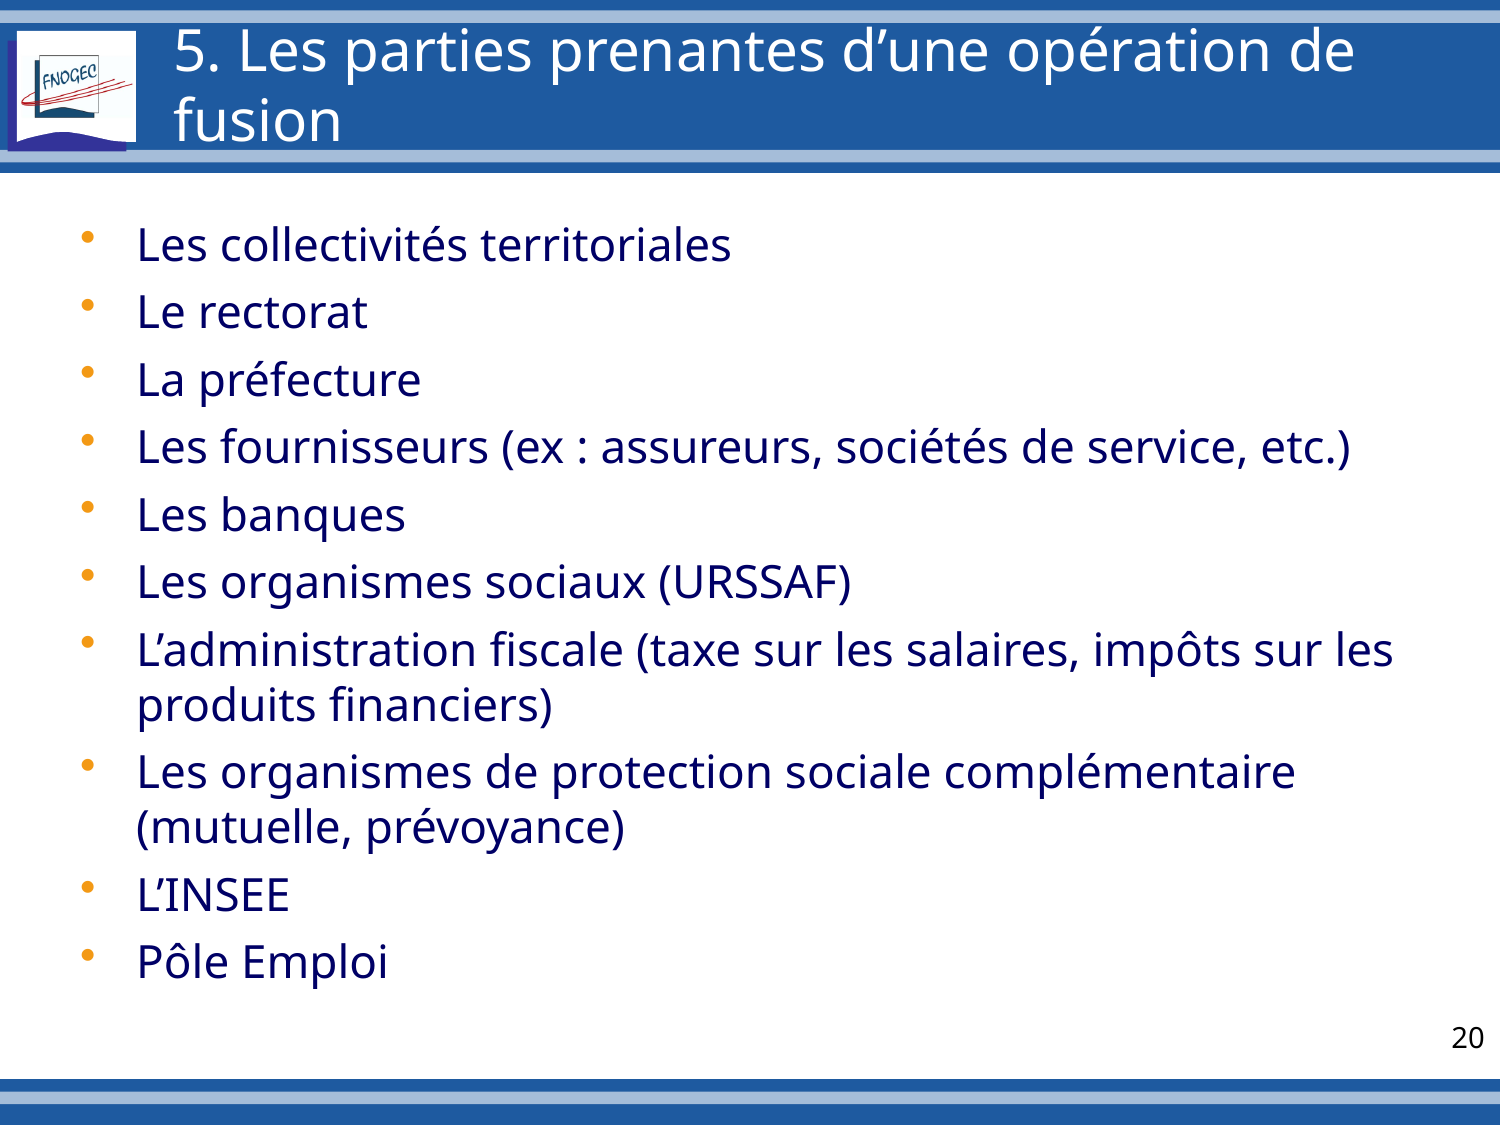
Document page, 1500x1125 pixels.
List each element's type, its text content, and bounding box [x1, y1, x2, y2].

title 5. Les parties prenantes d’une opération de fusion [158, 36, 1500, 130]
picture [18, 51, 136, 123]
slide_number 20 [1149, 1011, 1500, 1090]
list Les collectivités territoriales Le rectorat La préfecture Les fournisseurs (ex : assureurs, sociétés de service, etc.) Les banques Les organismes sociaux (URSSAF) L’administration fiscale (taxe sur les salaires, impôts sur les produits financiers) Les organismes de protection sociale complémentaire (mutuelle, prévoyance) L’INSEE Pôle Emploi [64, 207, 1500, 953]
